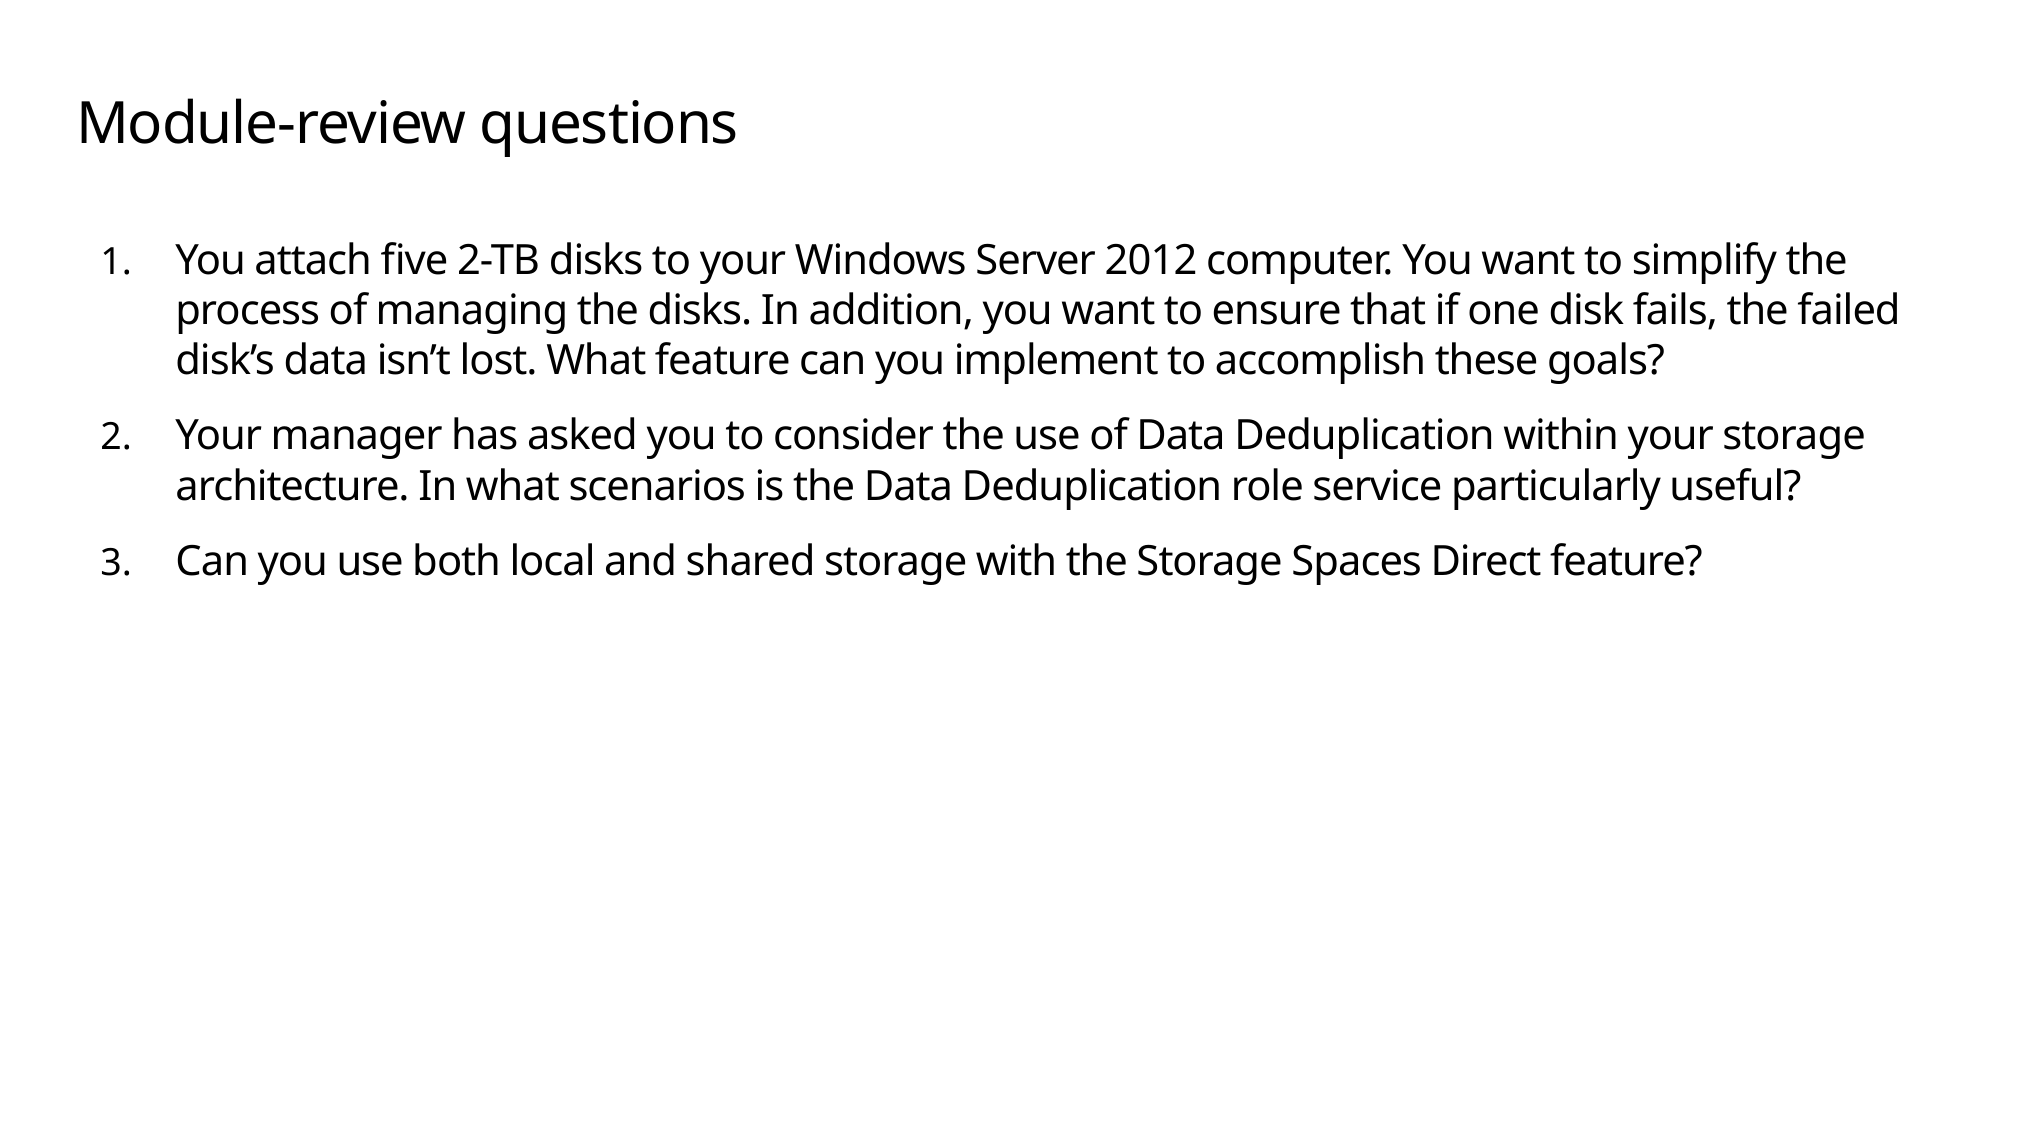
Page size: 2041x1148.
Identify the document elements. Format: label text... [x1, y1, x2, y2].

title Module-review questions [76, 93, 1968, 161]
list You attach five 2-TB disks to your Windows Server 2012 computer. You want to simplify the process of managing the disks. In addition, you want to ensure that if one disk fails, the failed disk’s data isn’t lost. What feature can you implement to accomplish these goals? Your manager has asked you to consider the use of Data Deduplication within your storage architecture. In what scenarios is the Data Deduplication role service particularly useful? Can you use both local and shared storage with the Storage Spaces Direct feature? [100, 233, 1944, 705]
